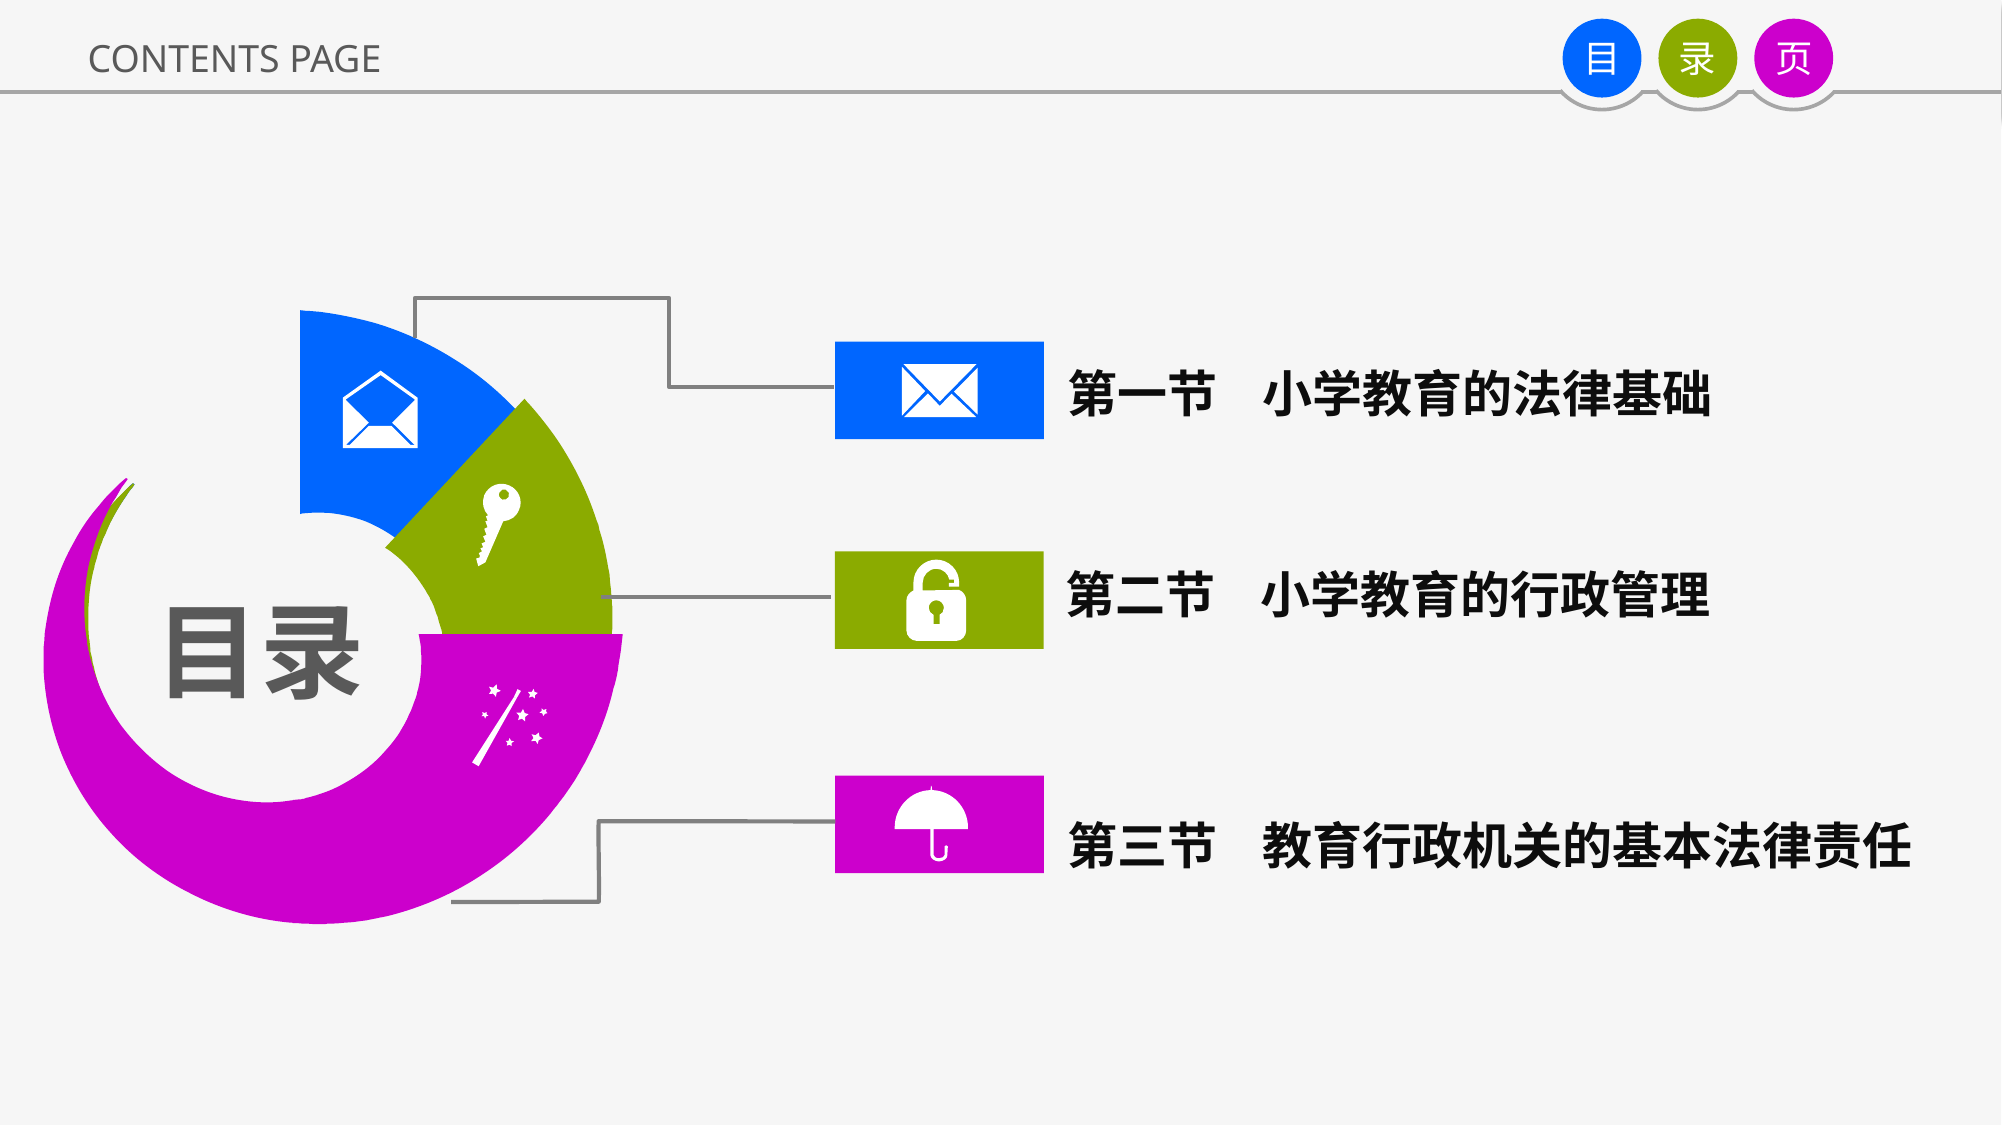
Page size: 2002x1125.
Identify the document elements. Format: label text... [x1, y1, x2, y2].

text_box [451, 819, 836, 905]
text_box [954, 367, 978, 415]
text_box [342, 370, 418, 449]
text_box [476, 483, 521, 567]
text_box [43, 477, 623, 925]
text_box [413, 296, 835, 389]
text_box [894, 785, 968, 862]
text_box [835, 775, 1044, 874]
text_box [385, 398, 613, 634]
text_box [901, 366, 926, 416]
text_box [300, 310, 515, 537]
text_box [903, 393, 977, 418]
text_box [87, 483, 135, 578]
text_box [903, 364, 977, 402]
text_box 第三节 教育行政机关的基本法律责任 [1067, 814, 1970, 875]
text_box [835, 341, 1044, 440]
text_box 目录 [85, 578, 456, 719]
text_box 第二节 小学教育的行政管理 [1065, 562, 1970, 684]
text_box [471, 684, 548, 767]
text_box [906, 559, 967, 641]
text_box [834, 551, 1044, 649]
text_box 第一节 小学教育的法律基础 [1067, 361, 1970, 423]
text_box [601, 595, 832, 599]
